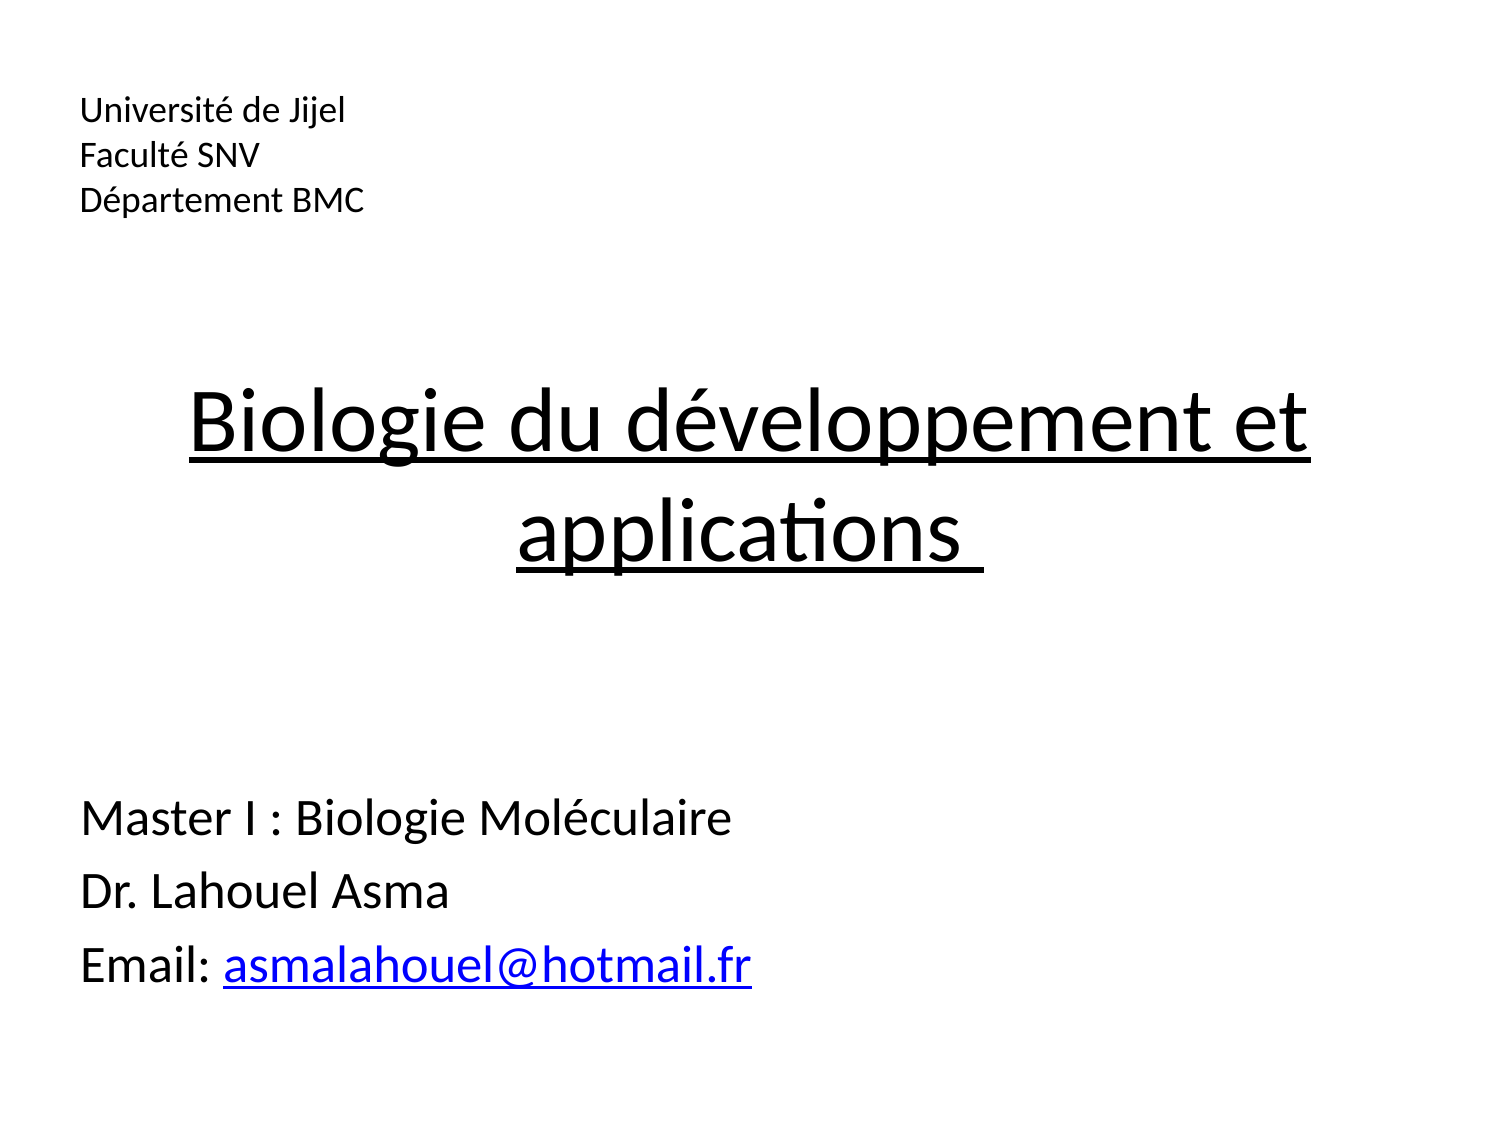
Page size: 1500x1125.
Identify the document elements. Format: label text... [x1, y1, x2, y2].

subtitle Master I : Biologie Moléculaire Dr. Lahouel Asma Email: asmalahouel@hotmail.fr [64, 775, 798, 1063]
title Biologie du développement et applications [112, 349, 1388, 591]
text_box Université de Jijel Faculté SNV Département BMC [64, 78, 739, 228]
